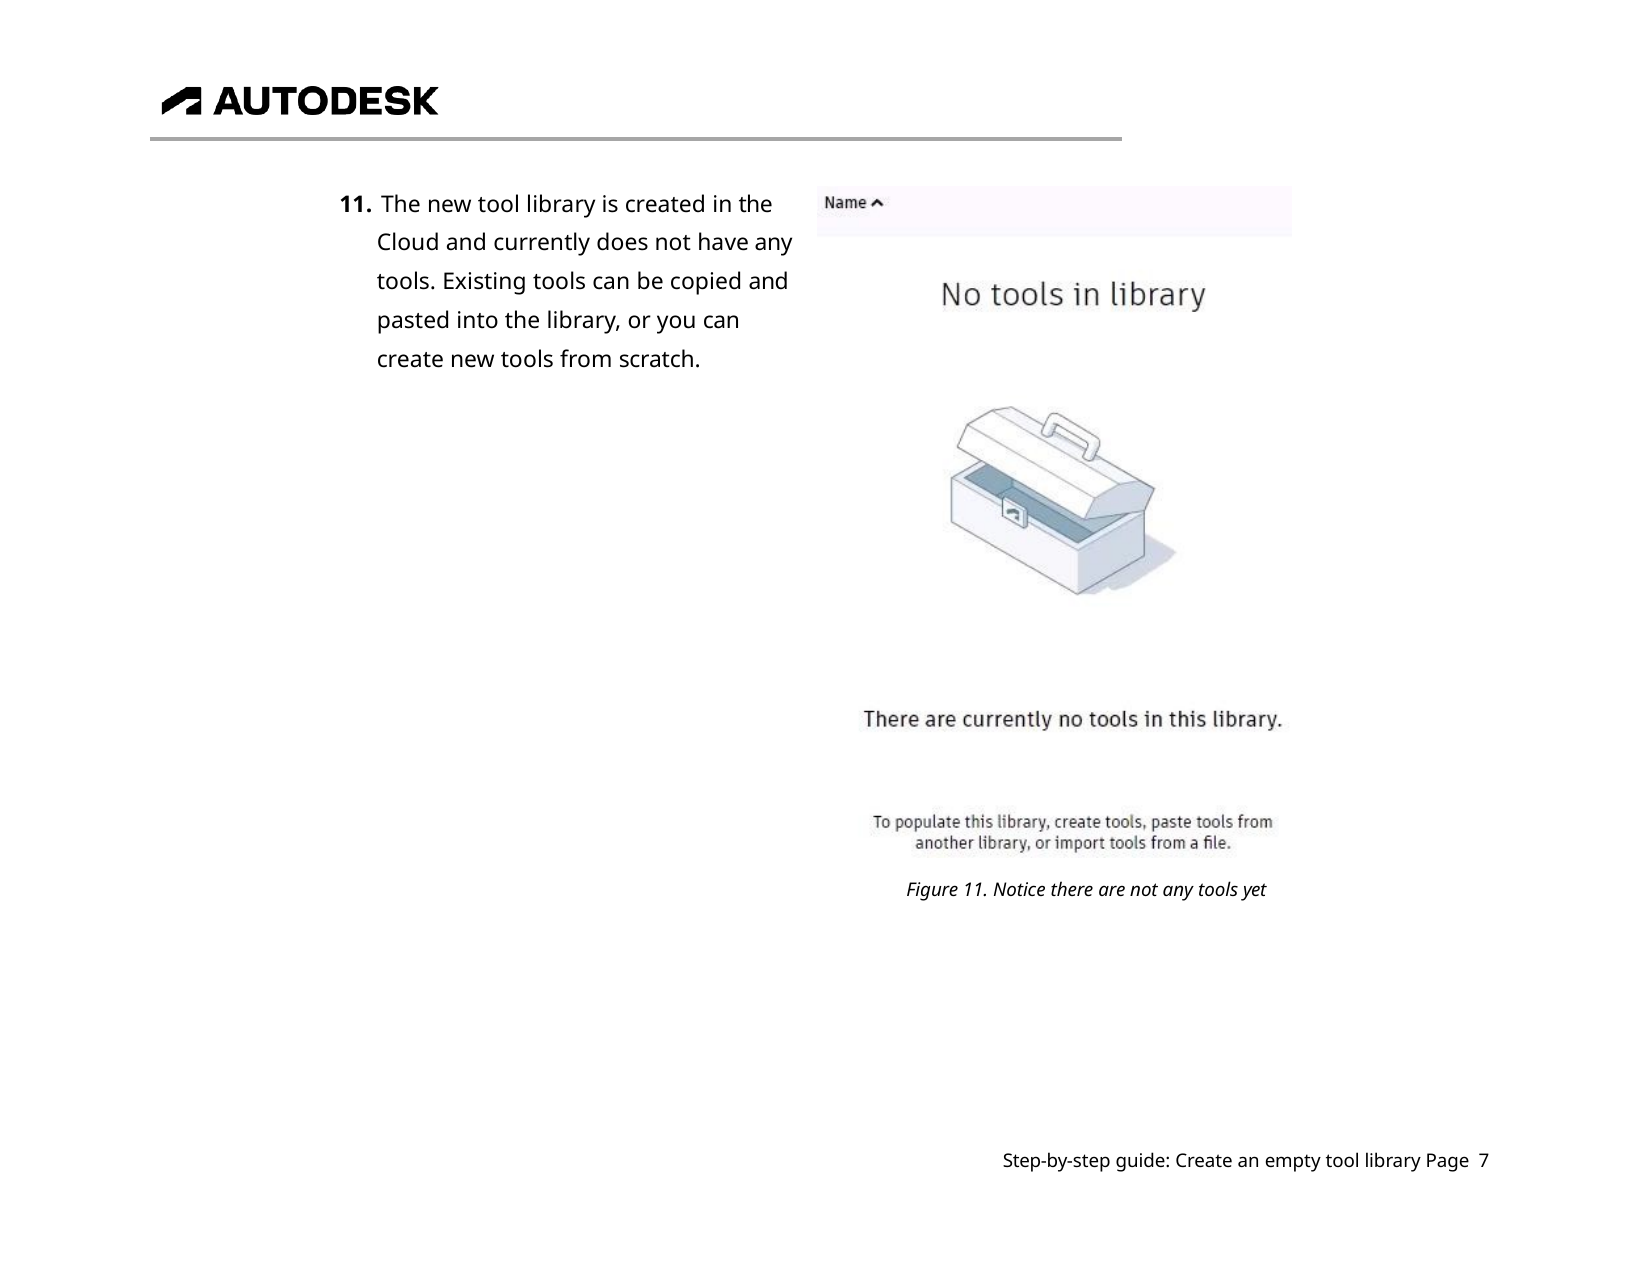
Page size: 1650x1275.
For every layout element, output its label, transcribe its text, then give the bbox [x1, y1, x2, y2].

picture [817, 186, 1293, 858]
picture [161, 86, 439, 115]
slide_number Step-by-step guide: Create an empty tool library Page 3 [1000, 1145, 1509, 1275]
table_header Figure 11. Notice there are not any tools yet [805, 187, 1297, 927]
table_header 11. The new tool library is created in the Cloud and currently does not have any tools. Existing tools can be copied and pasted into the library, or you can create new tools from scratch. [334, 187, 805, 927]
